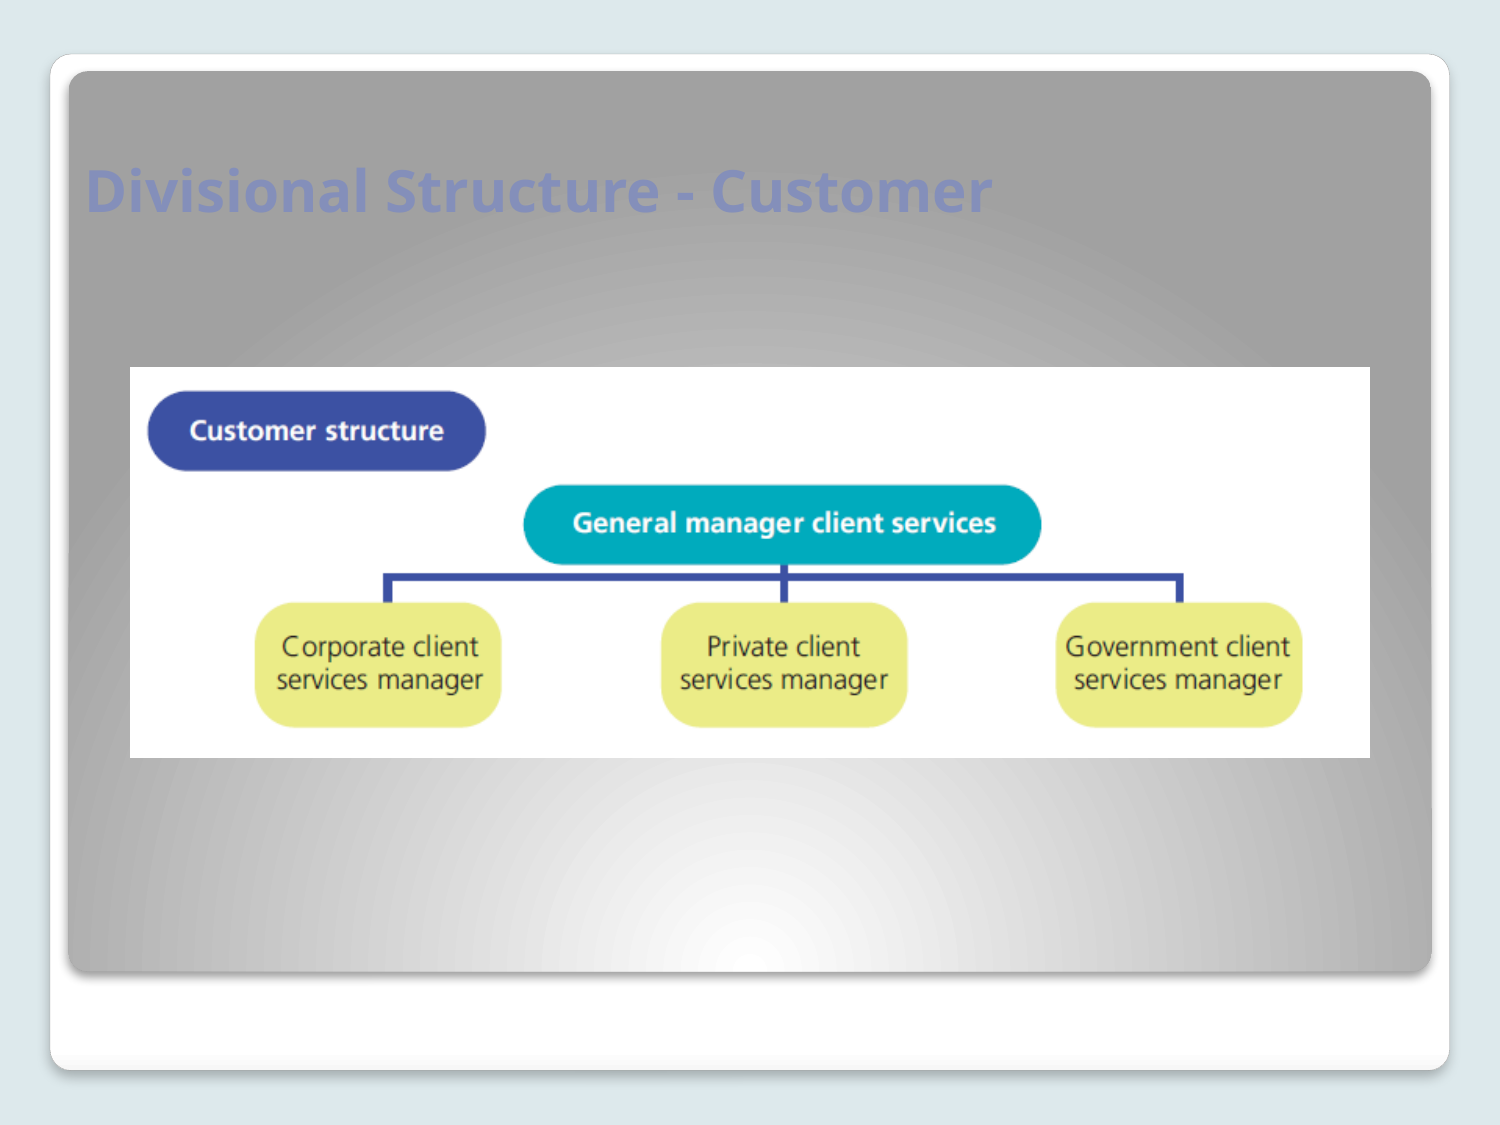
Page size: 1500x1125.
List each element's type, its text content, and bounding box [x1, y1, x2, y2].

picture [130, 366, 1370, 759]
title Divisional Structure - Customer [70, 58, 1413, 232]
